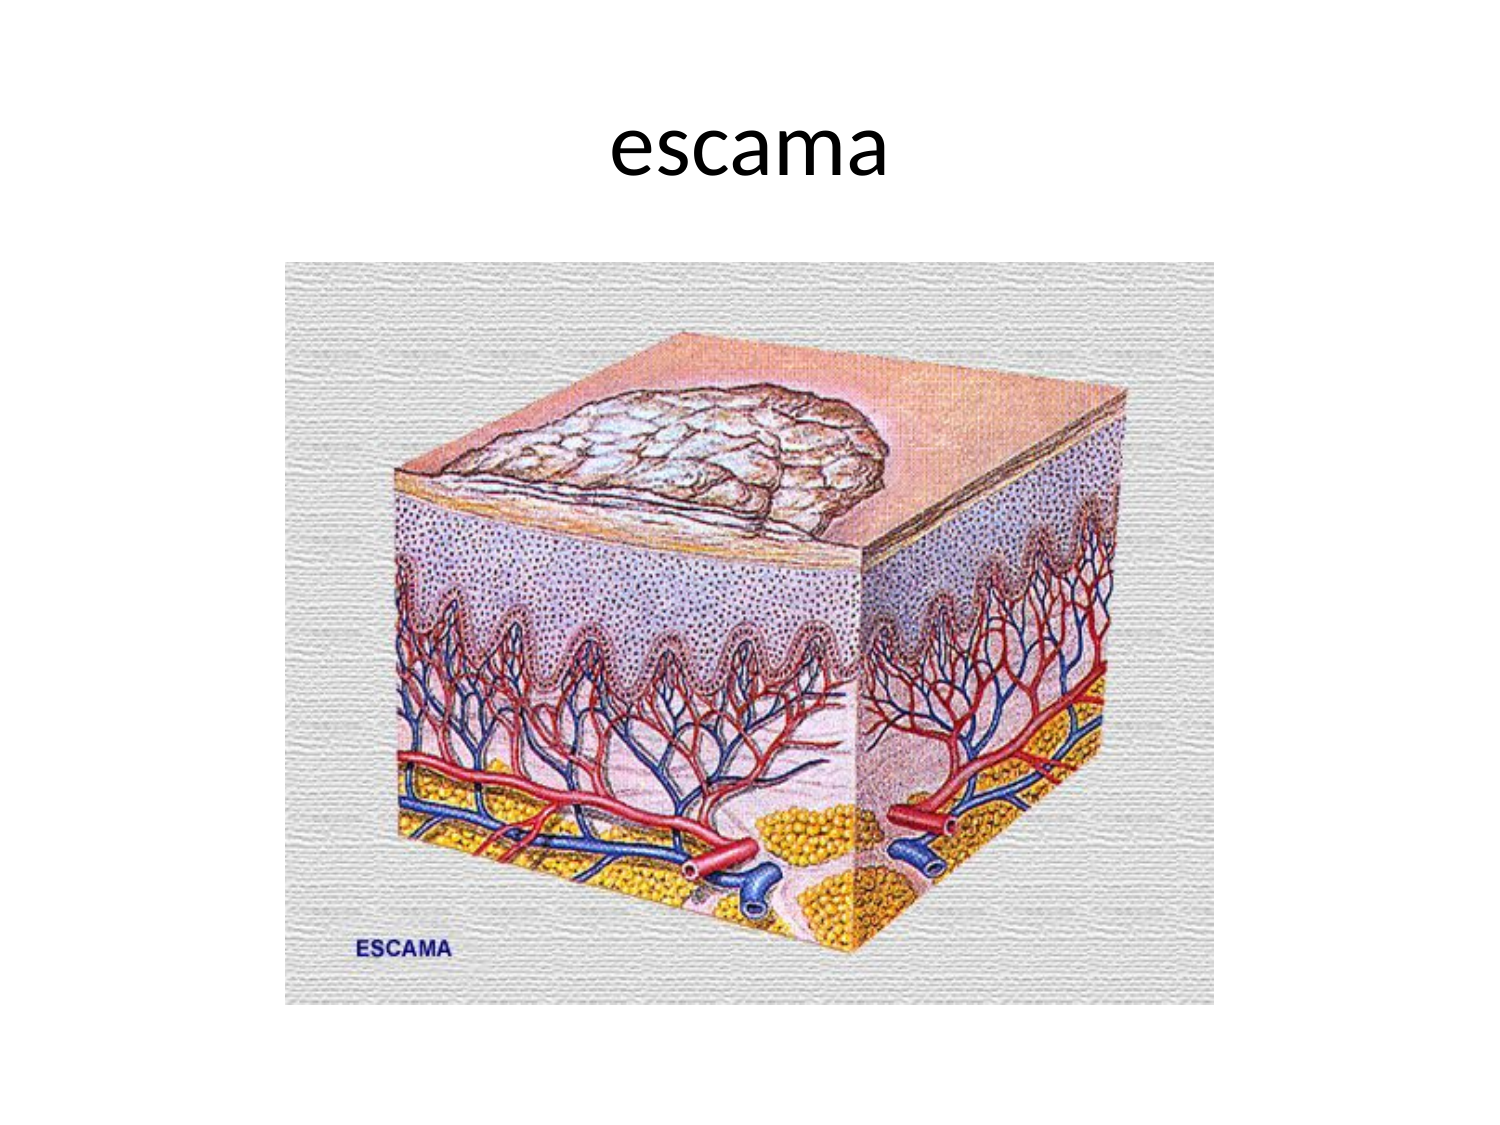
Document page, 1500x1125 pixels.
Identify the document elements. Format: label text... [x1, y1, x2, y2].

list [285, 262, 1215, 1006]
title escama [75, 45, 1425, 233]
